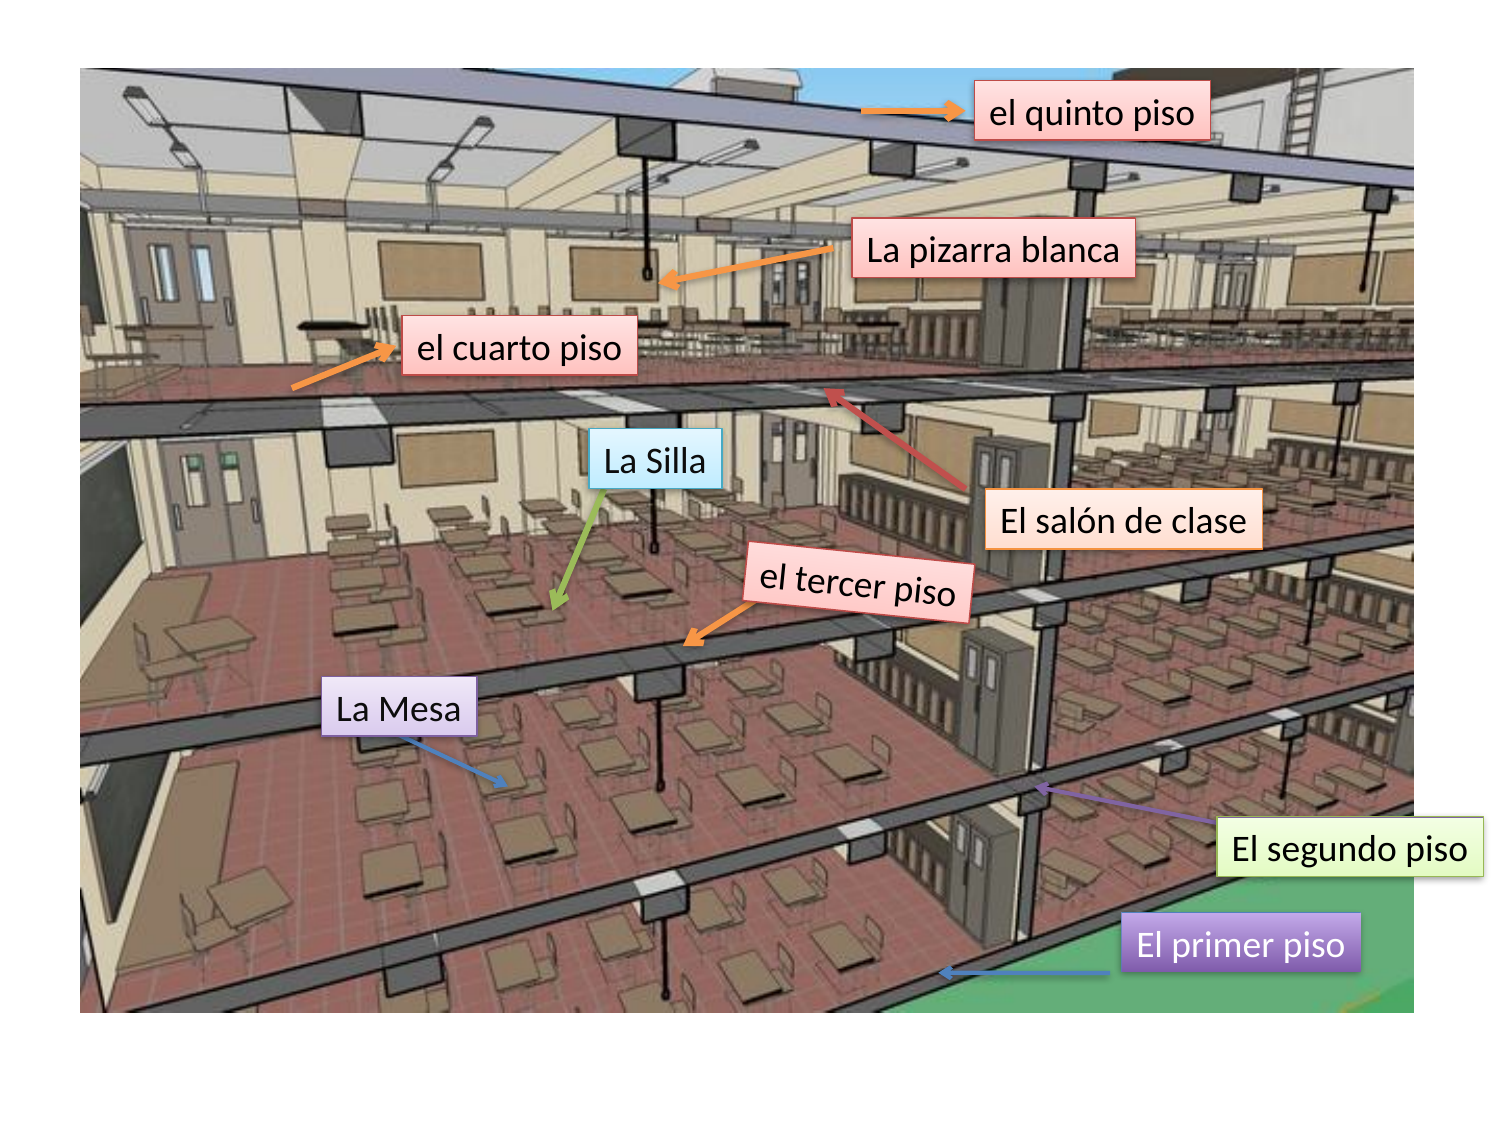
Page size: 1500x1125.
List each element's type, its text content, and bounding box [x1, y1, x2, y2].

text_box El segundo piso [1419, 816, 1484, 877]
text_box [657, 247, 834, 284]
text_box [517, 523, 640, 576]
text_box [823, 387, 966, 490]
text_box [343, 708, 509, 787]
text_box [682, 582, 783, 647]
picture [79, 68, 1414, 1013]
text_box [291, 345, 397, 389]
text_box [1033, 786, 1283, 837]
